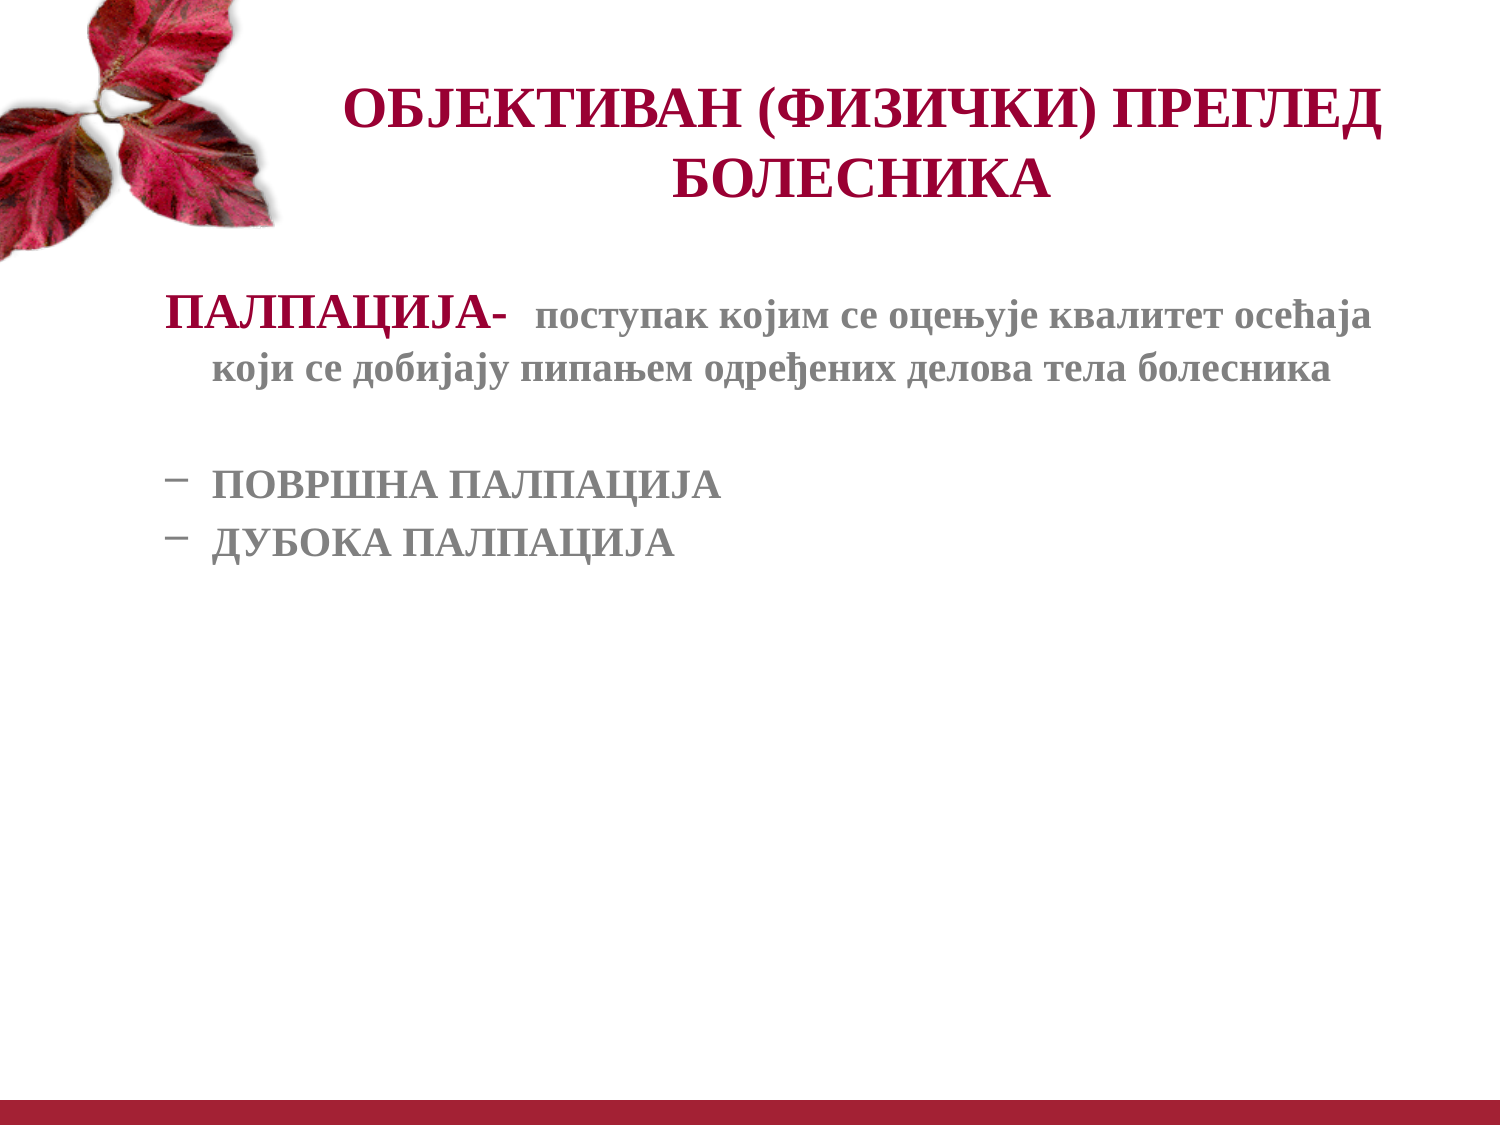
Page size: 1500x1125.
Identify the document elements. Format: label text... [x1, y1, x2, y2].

title ОБЈЕКТИВАН (ФИЗИЧКИ) ПРЕГЛЕД БОЛЕСНИКА [289, 44, 1436, 233]
list ПАЛПАЦИЈА- поступак којим се оцењује квалитет осећаја који се добијају пипањем одређених делова тела болесника ПОВРШНА ПАЛПАЦИЈА ДУБОКА ПАЛПАЦИЈА [74, 262, 1426, 1006]
picture [0, 0, 295, 273]
